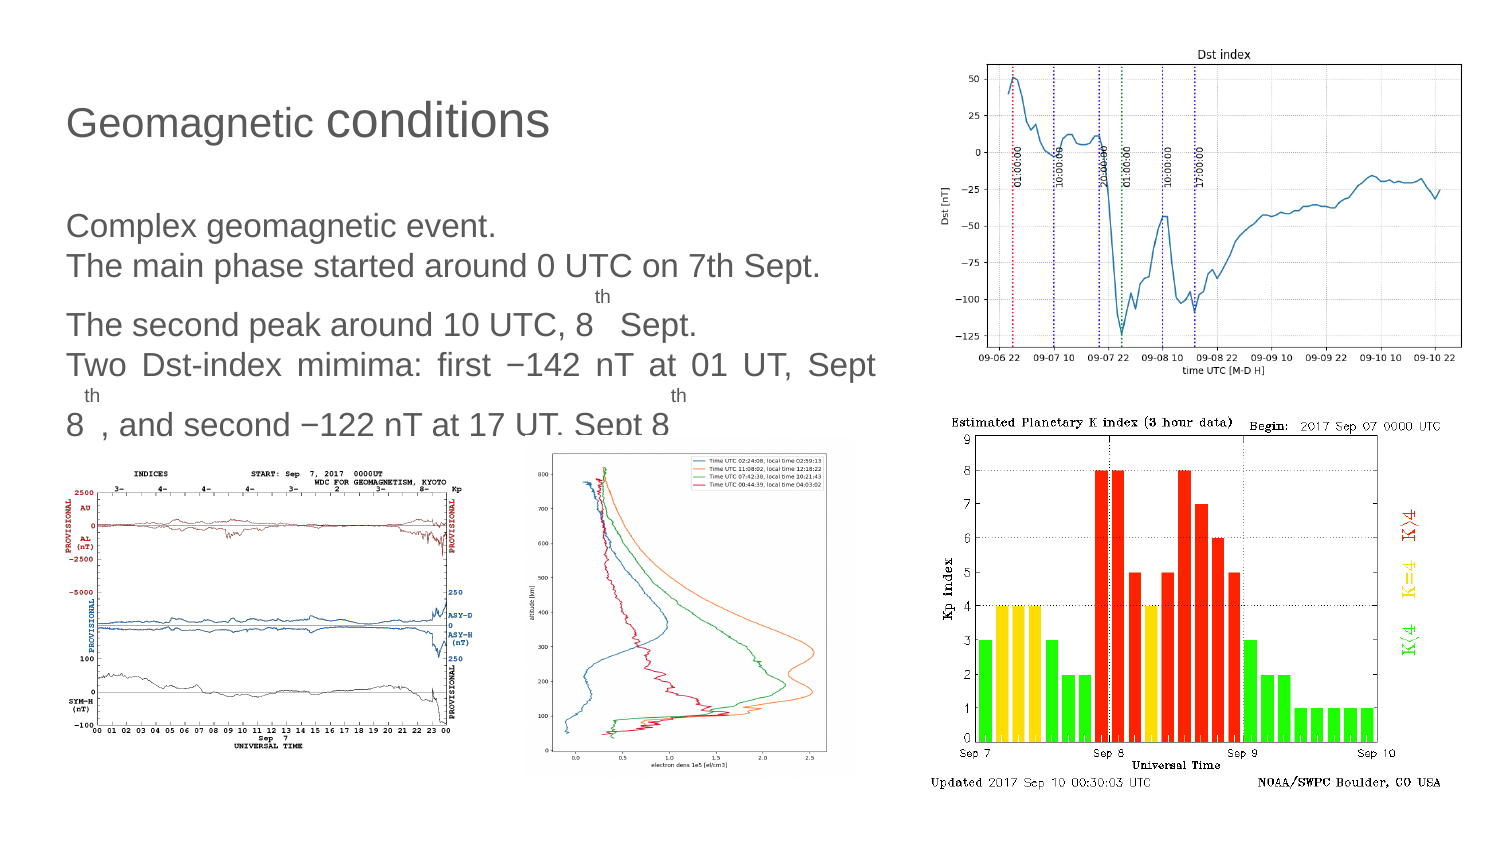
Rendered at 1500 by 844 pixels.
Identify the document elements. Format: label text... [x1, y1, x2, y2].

picture [44, 464, 480, 766]
picture [524, 434, 855, 780]
picture [923, 19, 1495, 387]
picture [929, 406, 1440, 790]
text_box Complex geomagnetic event. The main phase started around 0 UTC on 7th Sept. The second peak around 10 UTC, 8th Sept. Two Dst-index mimima: first −142 nT at 01 UT, Sept 8th, and second −122 nT at 17 UT, Sept 8th [51, 189, 893, 749]
text_box Geomagnetic conditions [51, 72, 918, 167]
